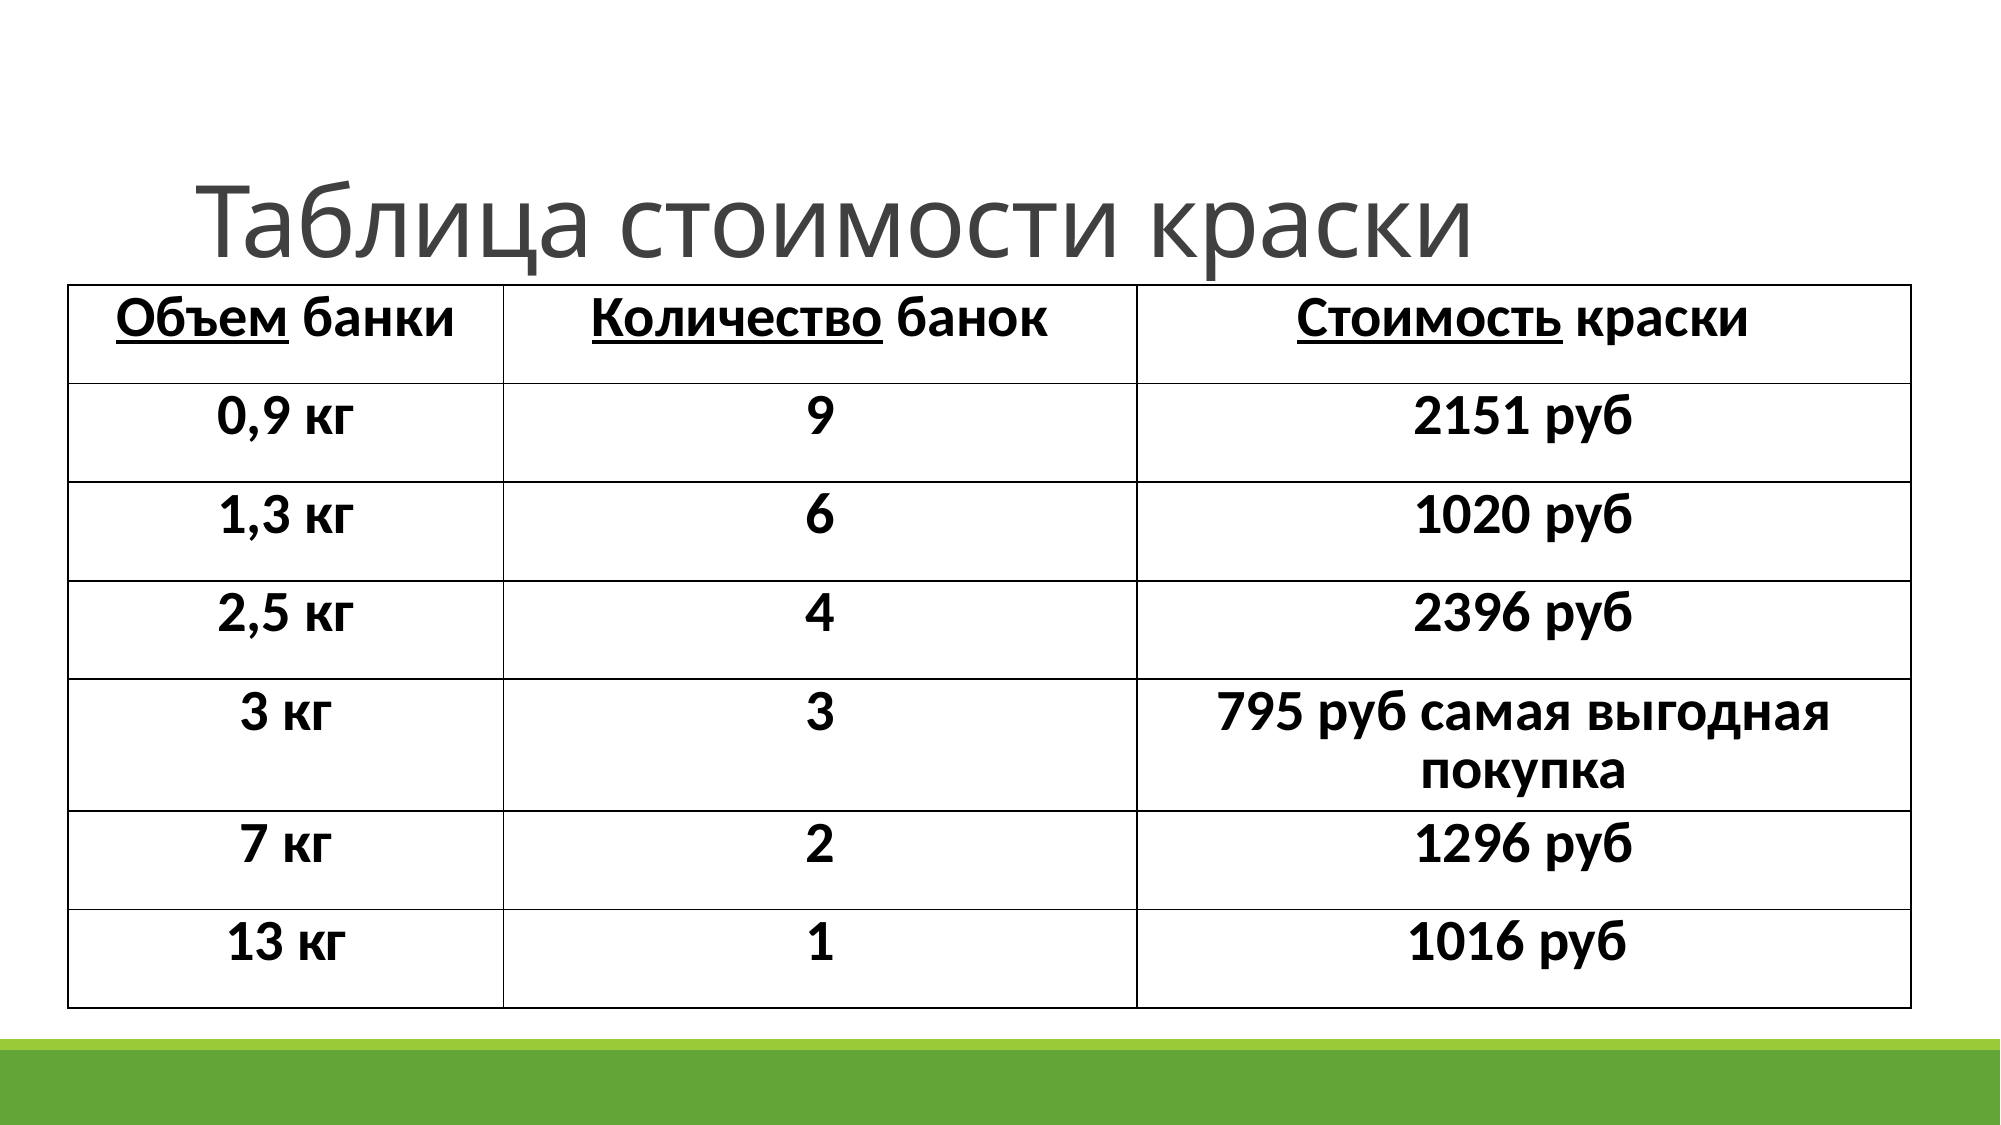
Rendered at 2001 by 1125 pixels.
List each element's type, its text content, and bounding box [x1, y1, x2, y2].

table_cell 2151 руб [1138, 384, 1910, 481]
table_cell 795 руб самая выгодная покупка [1138, 680, 1910, 810]
table_header Количество банок [504, 286, 1136, 383]
table_cell 4 [504, 582, 1136, 678]
table_cell 1020 руб [1138, 483, 1910, 580]
table_cell 13 кг [69, 910, 503, 1007]
table_cell 1 [504, 910, 1136, 1007]
table_cell 2,5 кг [69, 582, 503, 678]
table_cell 3 кг [69, 680, 503, 810]
table_cell 2396 руб [1138, 582, 1910, 678]
table_header Объем банки [69, 286, 503, 383]
table_cell 1,3 кг [69, 483, 503, 580]
table_cell 9 [504, 384, 1136, 481]
table_cell 1296 руб [1138, 812, 1910, 909]
table_cell 2 [504, 812, 1136, 909]
table_cell 1016 руб [1138, 910, 1910, 1007]
table_cell 3 [504, 680, 1136, 810]
title Таблица стоимости краски [180, 47, 1830, 284]
table_cell 0,9 кг [69, 384, 503, 481]
table_header Стоимость краски [1138, 286, 1910, 383]
table_cell 6 [504, 483, 1136, 580]
table_cell 7 кг [69, 812, 503, 909]
